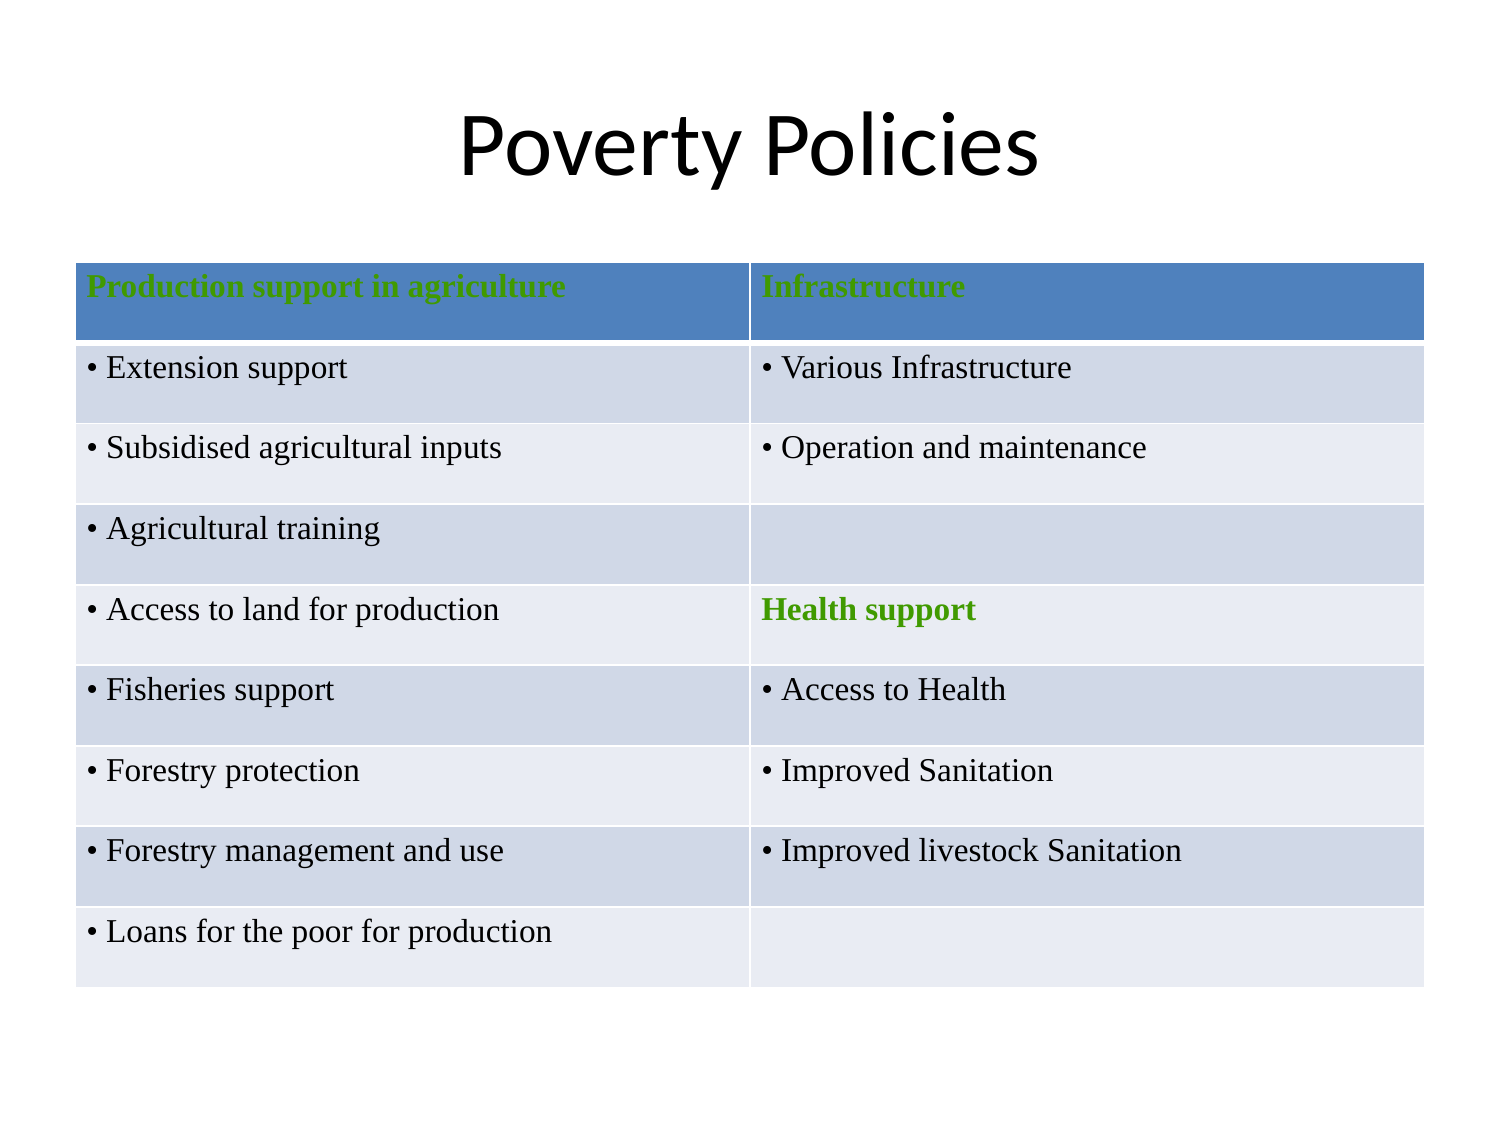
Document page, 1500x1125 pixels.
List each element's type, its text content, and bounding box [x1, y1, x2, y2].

table_header Infrastructure [751, 263, 1424, 340]
table_cell • Access to Health [751, 666, 1424, 745]
table_cell • Subsidised agricultural inputs [76, 424, 749, 503]
table_cell • Access to land for production [76, 586, 749, 664]
table_cell • Loans for the poor for production [76, 908, 749, 987]
table_cell • Extension support [76, 346, 749, 423]
table_cell • Fisheries support [76, 666, 749, 745]
table_cell • Improved Sanitation [751, 747, 1424, 825]
table_cell • Improved livestock Sanitation [751, 827, 1424, 906]
table_cell [751, 505, 1424, 584]
table_cell • Forestry management and use [76, 827, 749, 906]
table_cell [751, 908, 1424, 987]
table_cell Health support [751, 586, 1424, 664]
table_header Production support in agriculture [76, 263, 749, 340]
table_cell • Operation and maintenance [751, 424, 1424, 503]
table_cell • Agricultural training [76, 505, 749, 584]
table_cell • Forestry protection [76, 747, 749, 825]
title Poverty Policies [75, 45, 1425, 233]
table_cell • Various Infrastructure [751, 346, 1424, 423]
